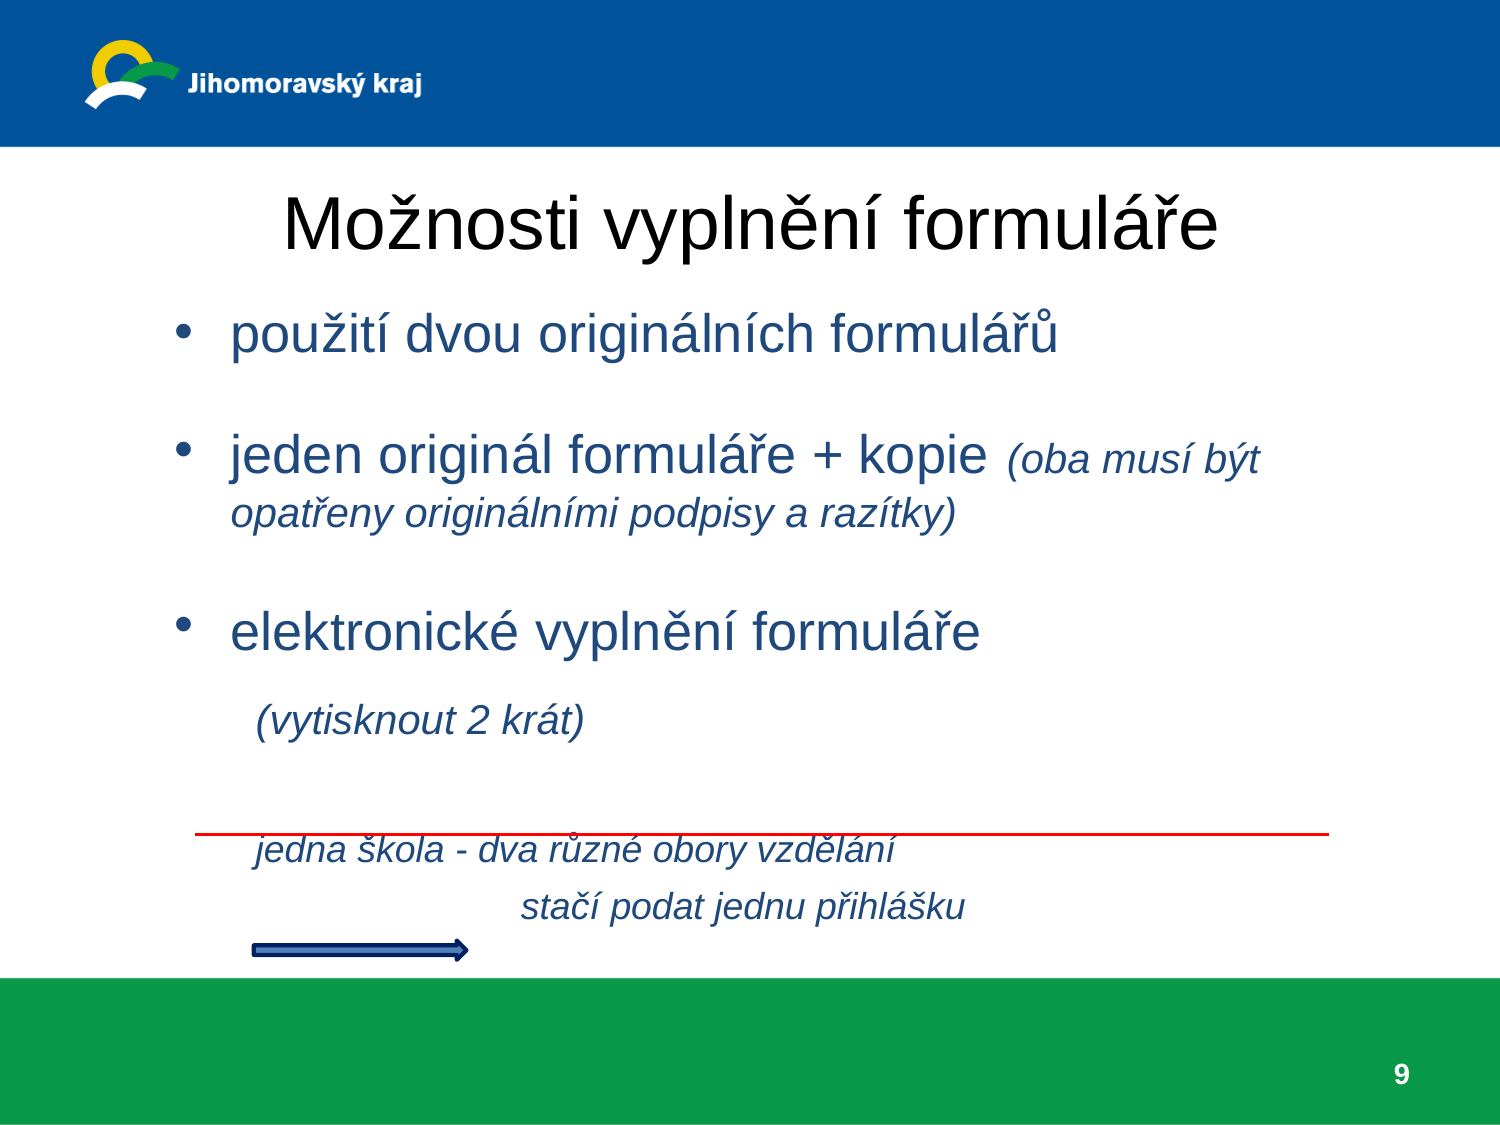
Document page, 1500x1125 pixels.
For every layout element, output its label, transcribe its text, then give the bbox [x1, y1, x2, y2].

text_box [251, 938, 469, 962]
slide_number 9 [1074, 1042, 1425, 1103]
list použití dvou originálních formulářů jeden originál formuláře + kopie (oba musí být opatřeny originálními podpisy a razítky) elektronické vyplnění formuláře (vytisknout 2 krát) jedna škola - dva různé obory vzdělání stačí podat jednu přihlášku [159, 290, 1365, 1024]
title Možnosti vyplnění formuláře [76, 125, 1427, 314]
picture [0, 0, 1500, 1125]
